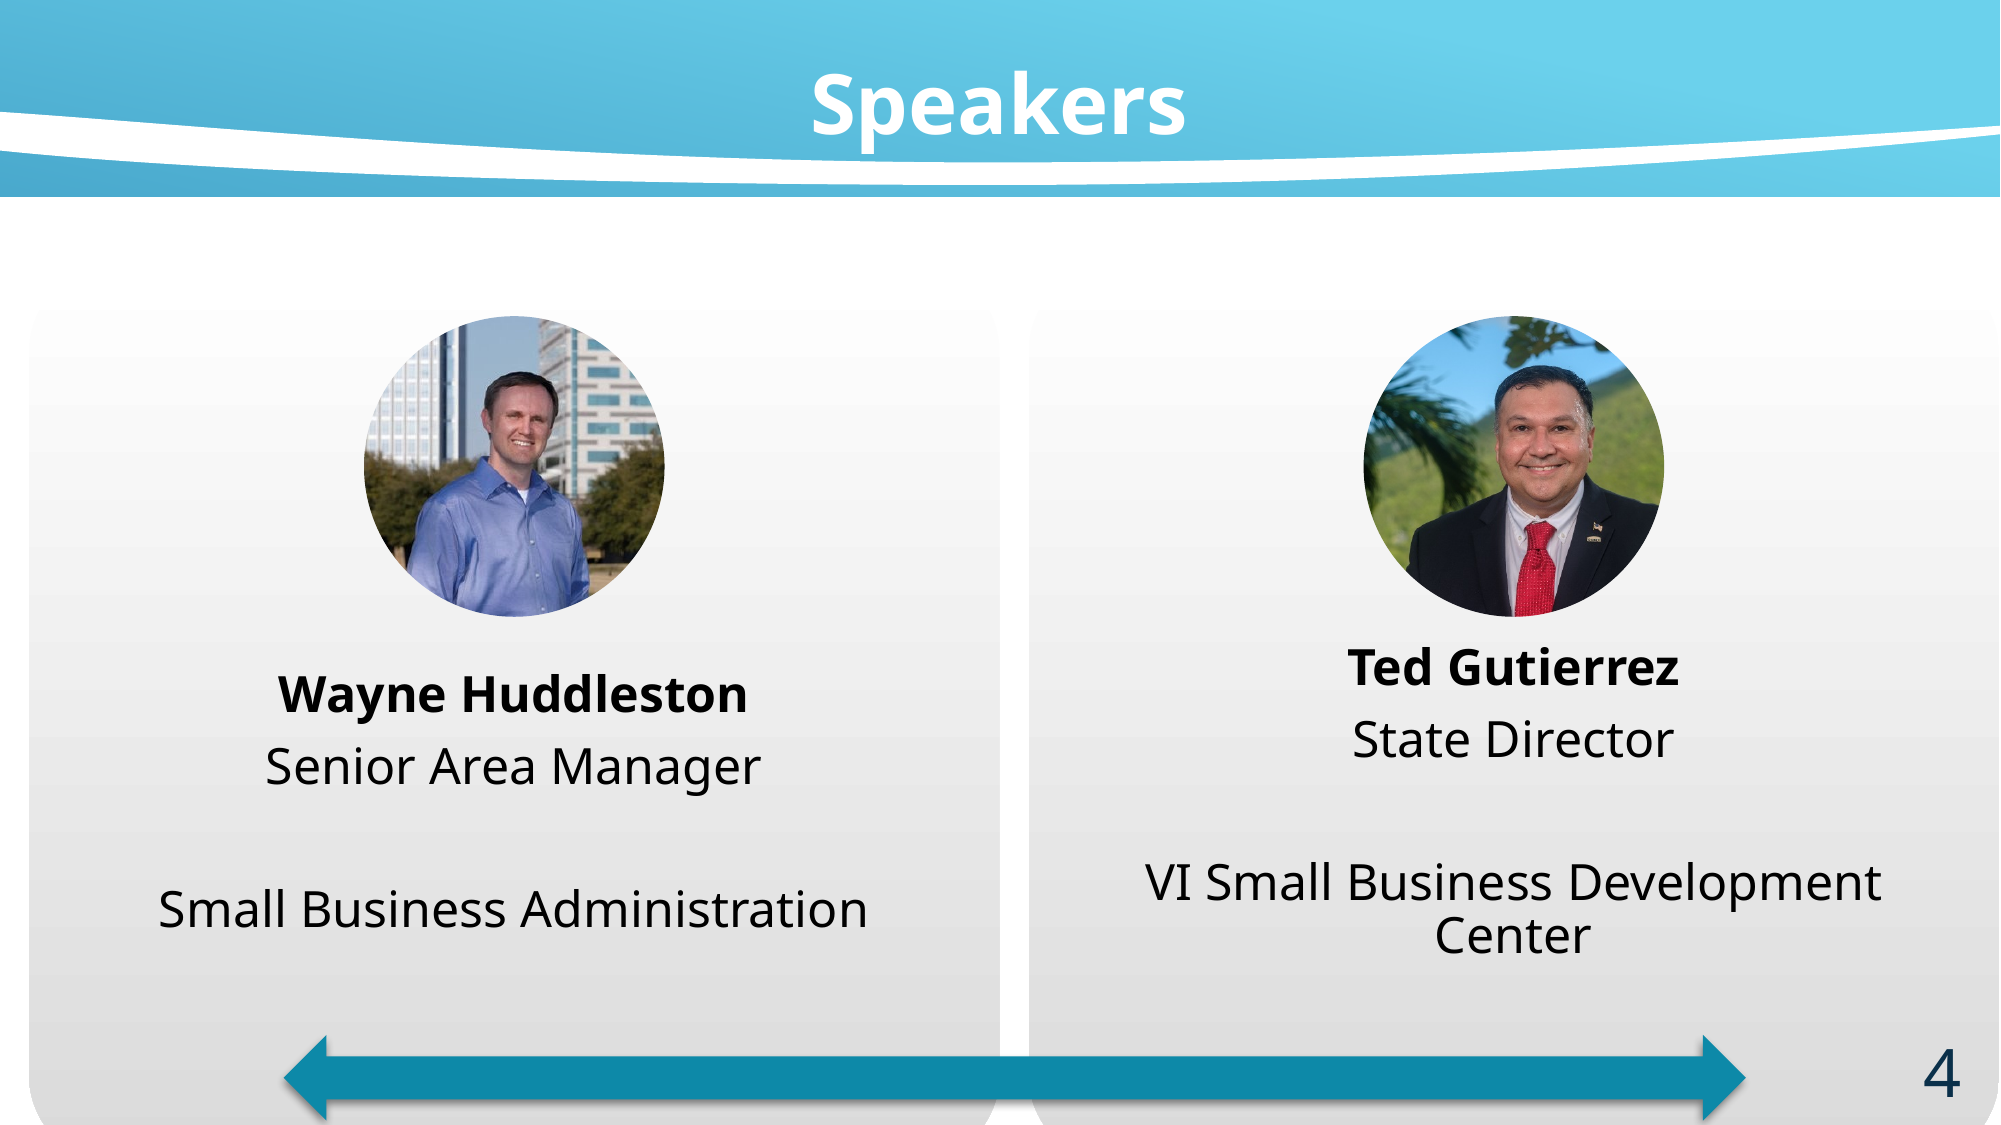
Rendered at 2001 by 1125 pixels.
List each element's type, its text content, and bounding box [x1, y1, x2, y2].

text_box [0, 196, 2000, 1125]
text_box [27, 261, 2000, 1125]
text_box [0, 110, 2000, 187]
text_box Speakers [539, 43, 1459, 159]
